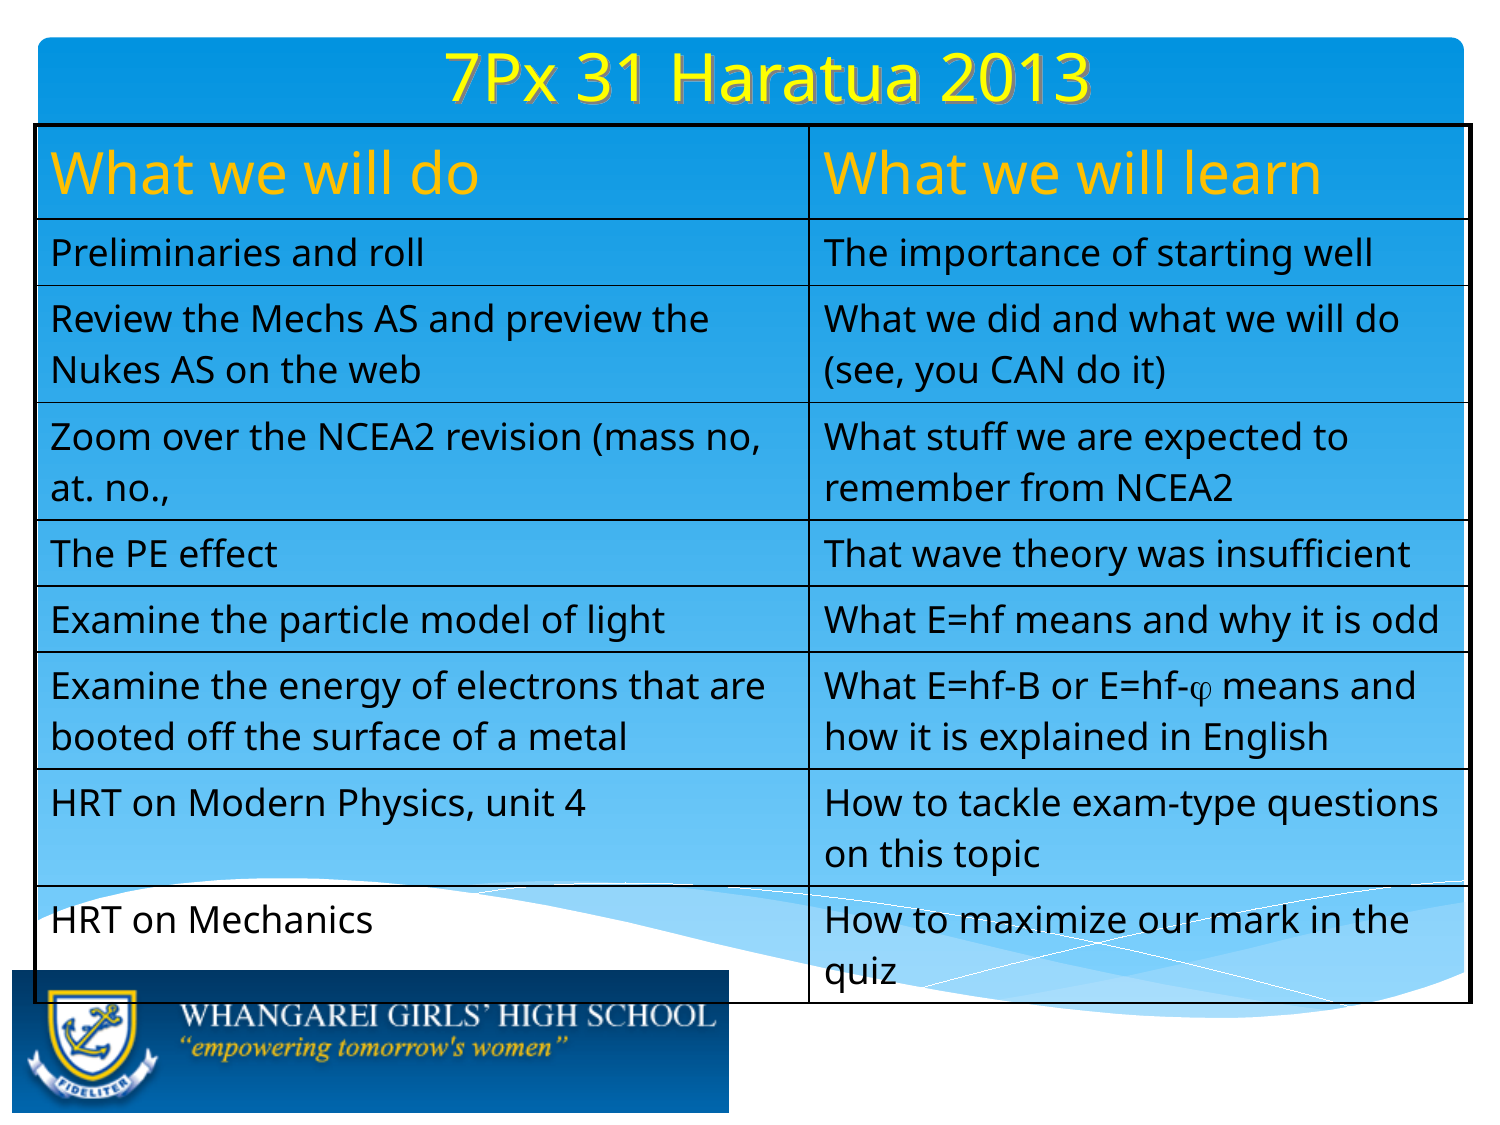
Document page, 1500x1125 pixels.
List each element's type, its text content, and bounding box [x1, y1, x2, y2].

table_cell The importance of starting well [810, 220, 1468, 285]
table_cell What we did and what we will do (see, you CAN do it) [810, 286, 1468, 402]
table_cell How to maximize our mark in the quiz [810, 887, 1468, 1002]
picture [12, 970, 729, 1113]
table_cell Examine the particle model of light [37, 587, 808, 651]
table_cell Zoom over the NCEA2 revision (mass no, at. no., [37, 403, 808, 519]
table_cell HRT on Mechanics [37, 887, 808, 1002]
table_cell Examine the energy of electrons that are booted off the surface of a metal [37, 653, 808, 768]
table_header What we will learn [810, 127, 1468, 218]
table_cell Review the Mechs AS and preview the Nukes AS on the web [37, 286, 808, 402]
table_cell What E=hf means and why it is odd [810, 587, 1468, 651]
table_cell Preliminaries and roll [37, 220, 808, 285]
table_header What we will do [37, 127, 808, 218]
table_cell What stuff we are expected to remember from NCEA2 [810, 403, 1468, 519]
table_cell HRT on Modern Physics, unit 4 [37, 770, 808, 885]
table_cell How to tackle exam-type questions on this topic [810, 770, 1468, 885]
table_cell That wave theory was insufficient [810, 521, 1468, 585]
text_box 7Px 31 Haratua 2013 [162, 24, 1375, 123]
table_cell What E=hf-B or E=hf- means and how it is explained in English [810, 653, 1468, 768]
table_cell The PE effect [37, 521, 808, 585]
